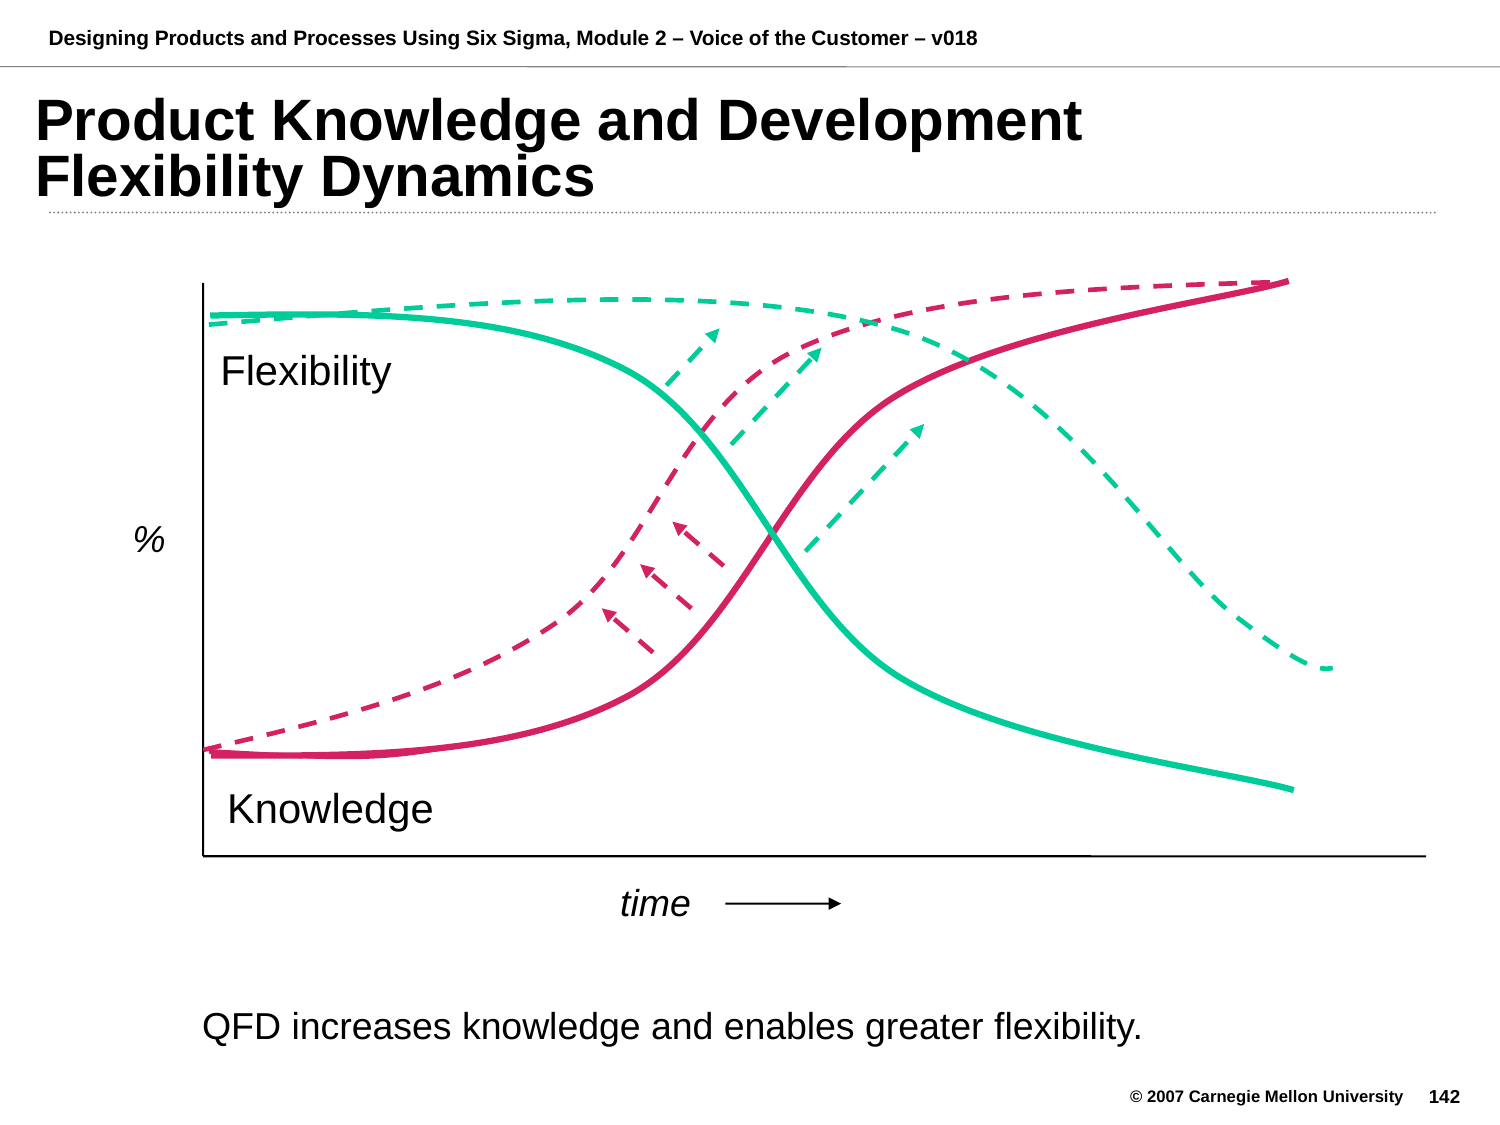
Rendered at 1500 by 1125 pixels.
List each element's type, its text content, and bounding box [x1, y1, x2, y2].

text_box [725, 897, 842, 910]
text_box Knowledge [212, 774, 492, 840]
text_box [202, 281, 1282, 751]
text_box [208, 279, 1333, 672]
title Product Knowledge and Development Flexibility Dynamics [35, 95, 1292, 209]
text_box % [117, 507, 192, 567]
text_box [1135, 757, 1294, 791]
text_box time [605, 871, 760, 932]
text_box QFD increases knowledge and enables greater flexibility. [187, 994, 1159, 1055]
